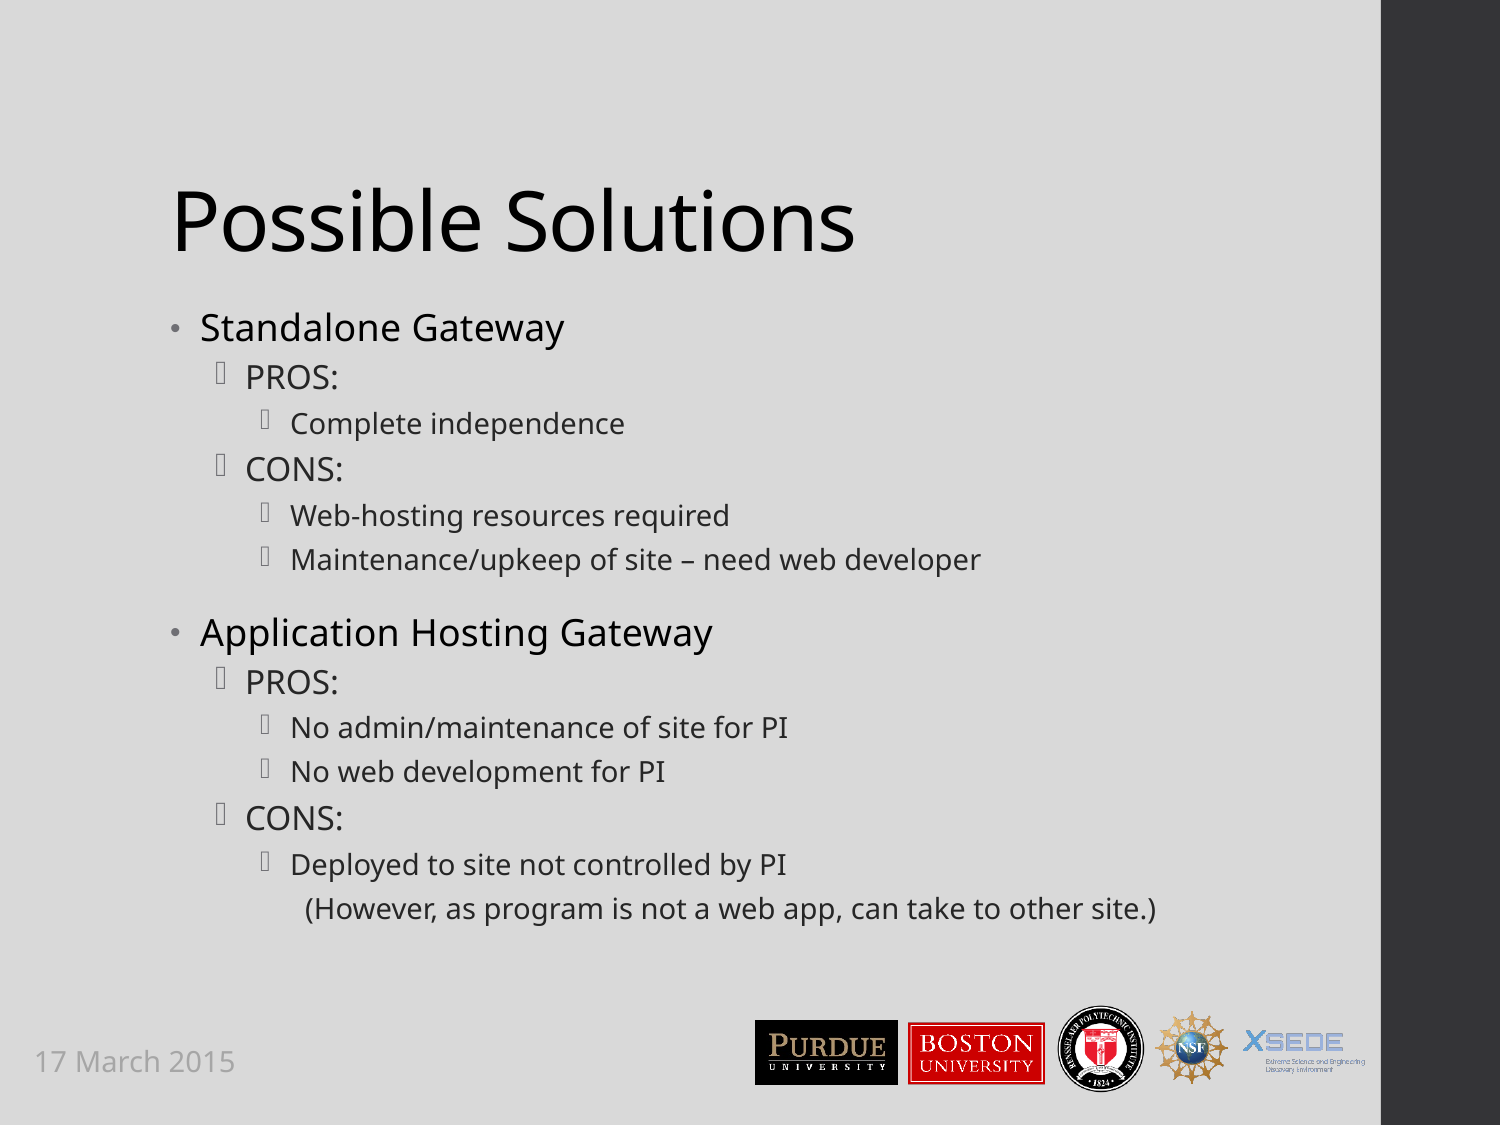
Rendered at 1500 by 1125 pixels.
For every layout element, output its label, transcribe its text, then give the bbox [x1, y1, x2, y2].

title Possible Solutions [155, 60, 1348, 278]
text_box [755, 1004, 1371, 1094]
list Standalone Gateway PROS: Complete independence CONS: Web-hosting resources required Maintenance/upkeep of site – need web developer Application Hosting Gateway PROS: No admin/maintenance of site for PI No web development for PI CONS: Deployed to site not controlled by PI (However, as program is not a web app, can take to other site.) [155, 299, 1213, 1014]
text_box 17 March 2015 [18, 1035, 251, 1086]
